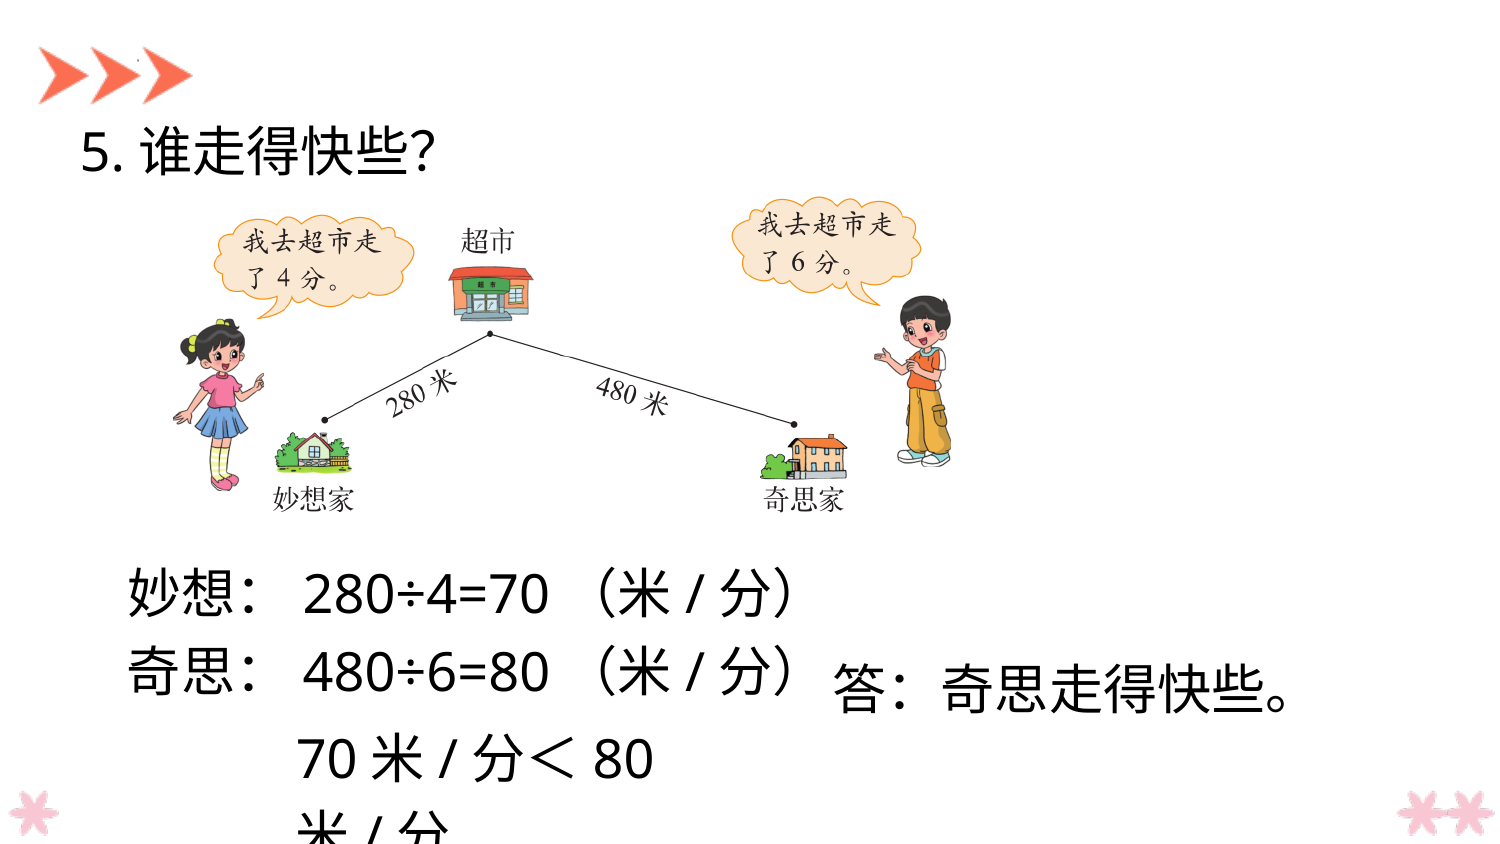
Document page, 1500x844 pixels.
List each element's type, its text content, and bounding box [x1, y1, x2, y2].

picture [31, 43, 201, 109]
text_box 70米/分＜80米/分 [281, 704, 771, 815]
text_box 答：奇思走得快些。 [817, 635, 1360, 746]
text_box 妙想：280÷4=70（米/分） [112, 540, 870, 635]
picture [1391, 782, 1500, 844]
text_box 奇思：480÷6=80（米/分） [112, 618, 857, 728]
picture [3, 782, 65, 844]
text_box 5.谁走得快些？ [64, 98, 713, 208]
picture [148, 193, 971, 520]
